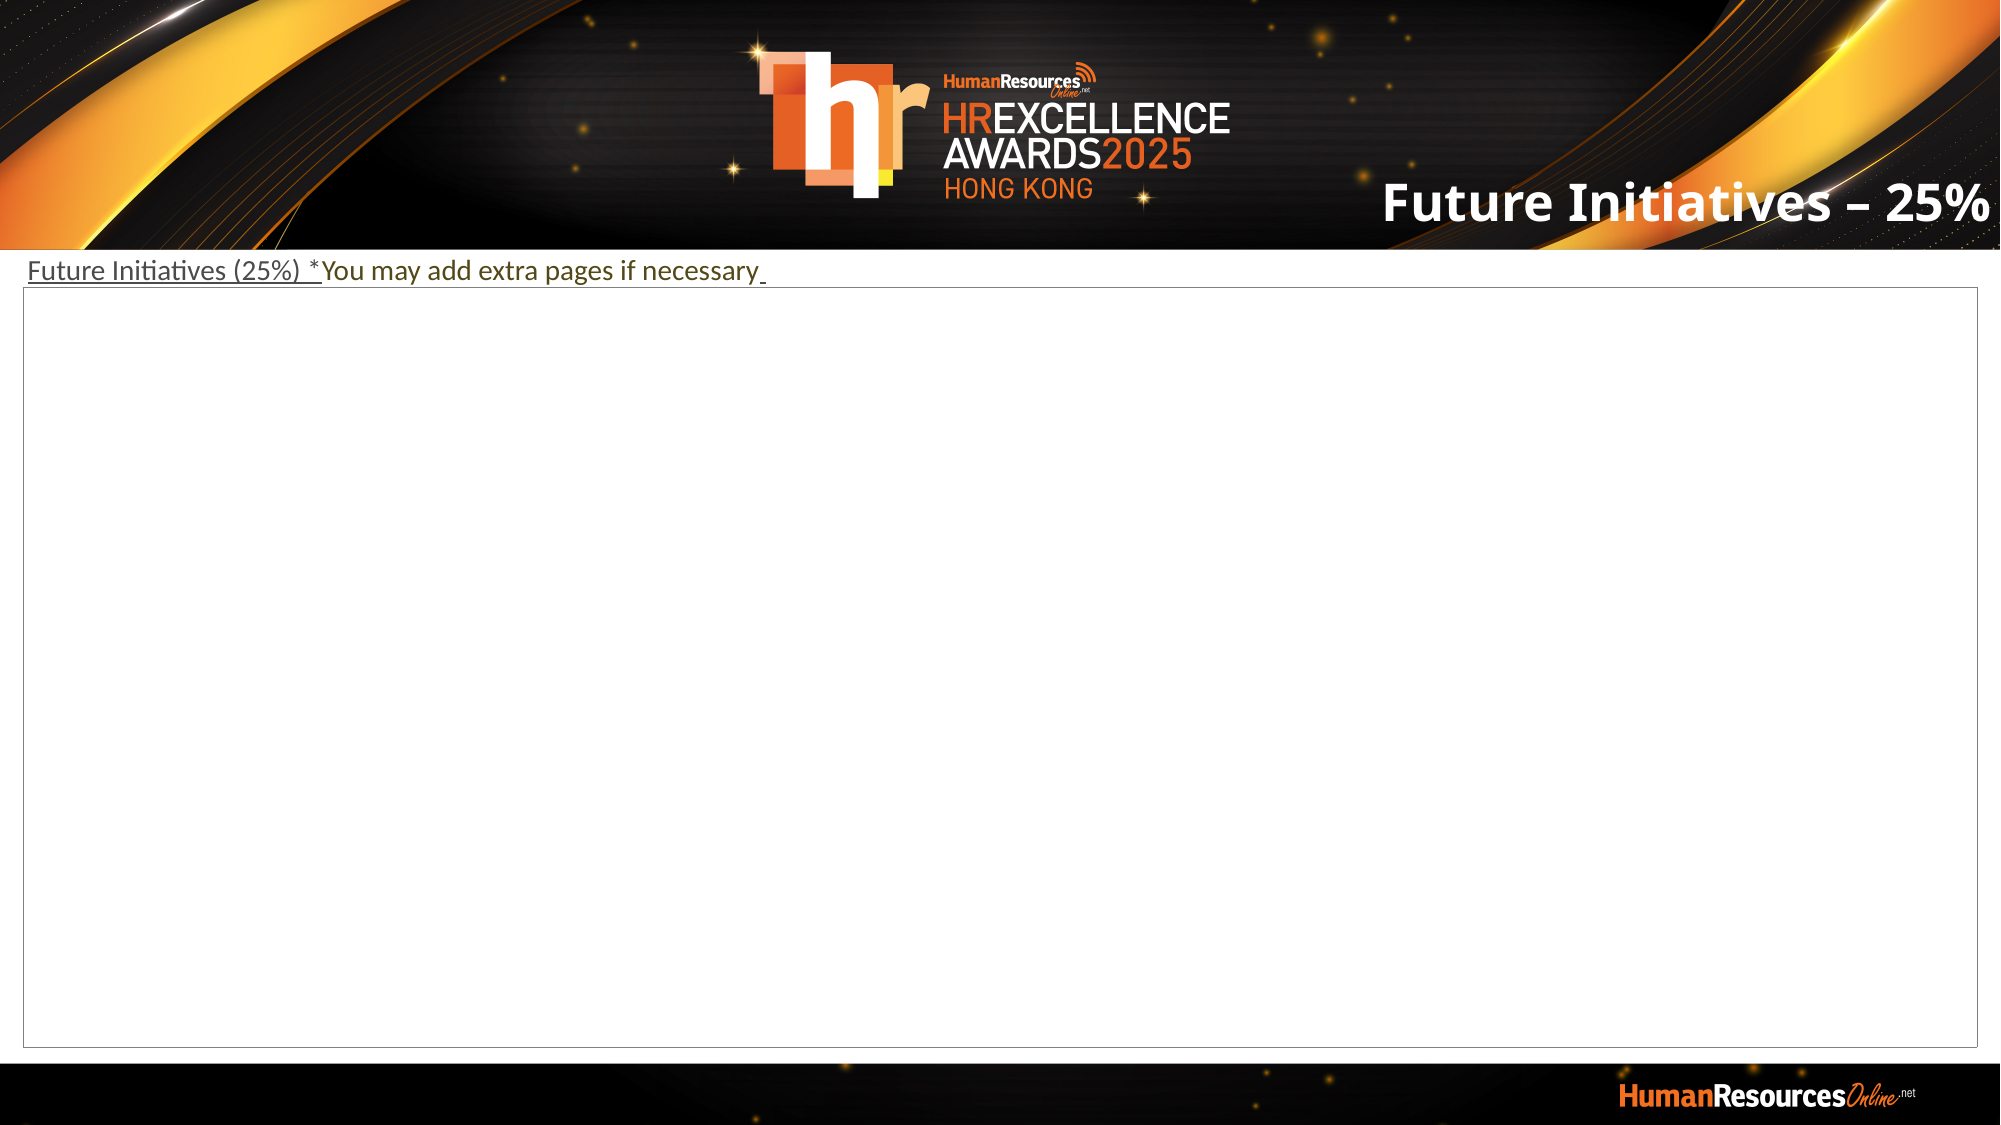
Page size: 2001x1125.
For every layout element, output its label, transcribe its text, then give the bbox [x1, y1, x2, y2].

picture [0, 0, 2000, 1125]
text_box Future Initiatives – 25% [1367, 156, 2000, 244]
table_header [24, 288, 1977, 1047]
text_box Future Initiatives (25%) *You may add extra pages if necessary [12, 243, 923, 294]
